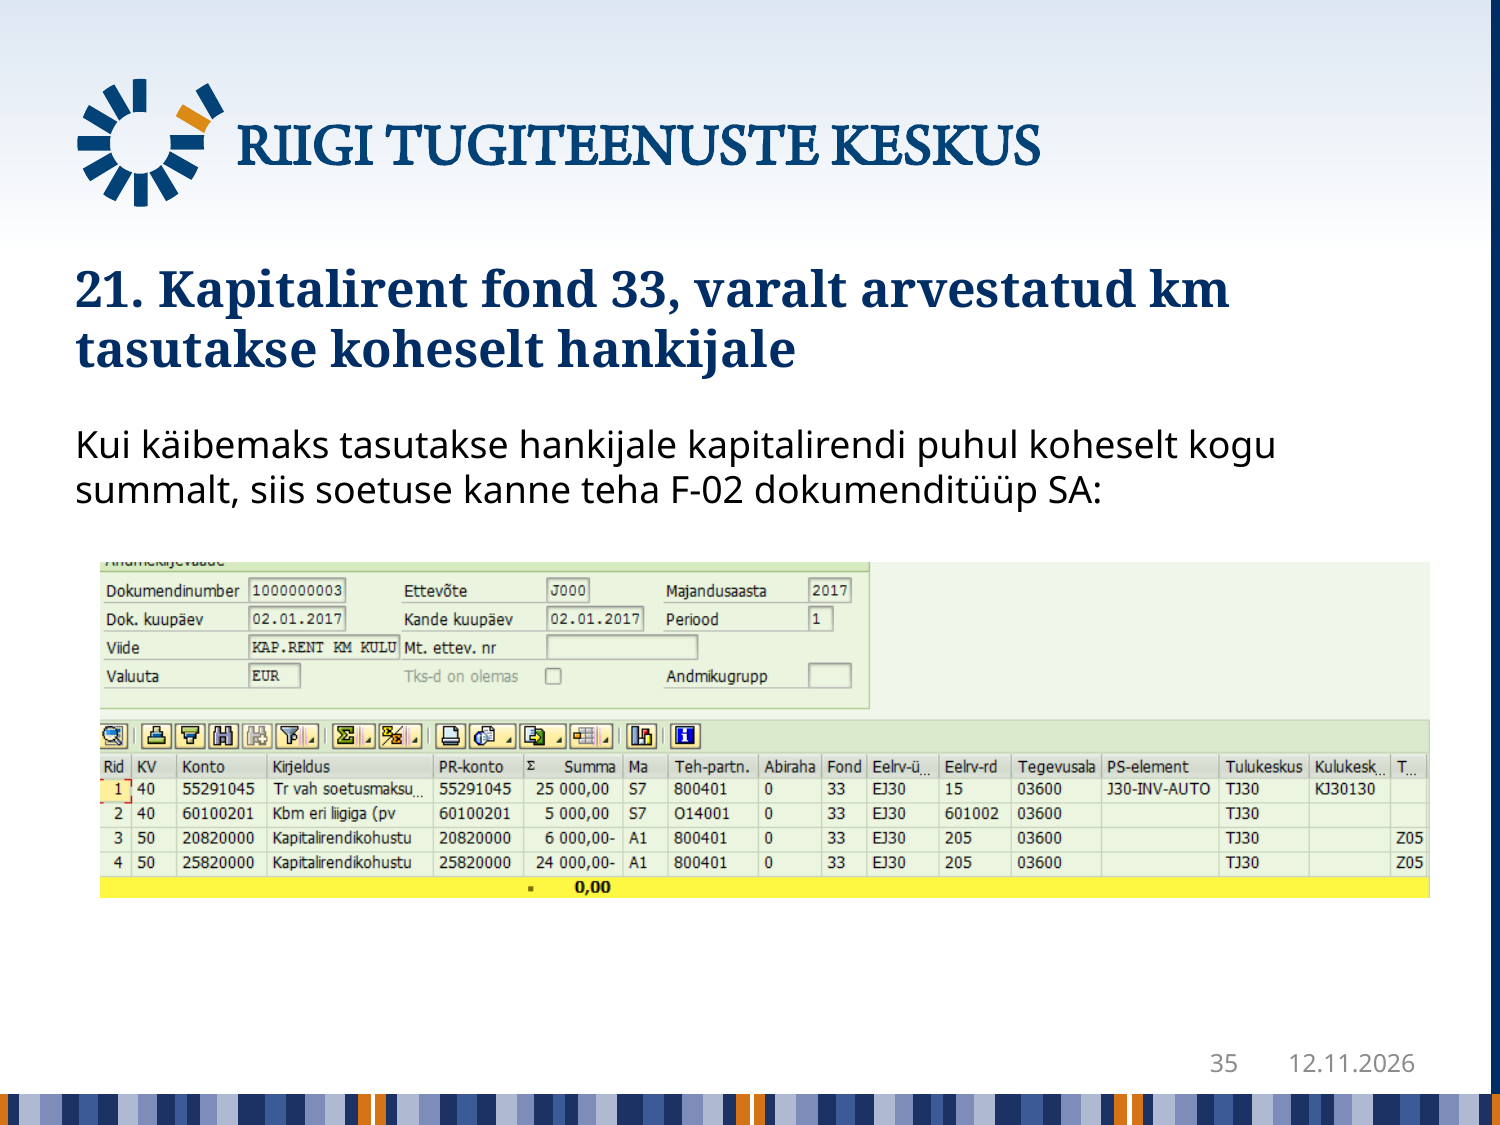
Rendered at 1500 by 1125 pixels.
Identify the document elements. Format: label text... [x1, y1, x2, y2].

picture [100, 562, 1430, 898]
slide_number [1269, 1035, 1431, 1095]
slide_number 35 [1139, 1035, 1254, 1095]
title 21. Kapitalirent fond 33, varalt arvestatud km tasutakse koheselt hankijale [75, 257, 1425, 398]
list Kui käibemaks tasutakse hankijale kapitalirendi puhul koheselt kogu summalt, siis soetuse kanne teha F-02 dokumenditüüp SA: [75, 420, 1425, 1012]
